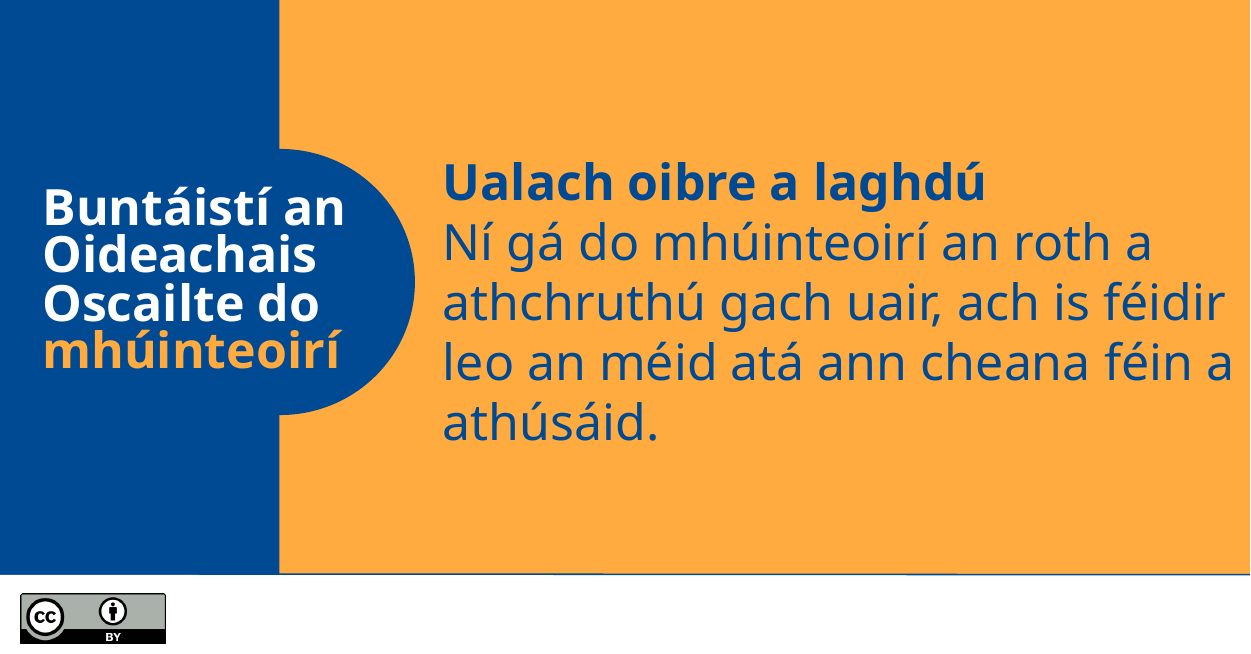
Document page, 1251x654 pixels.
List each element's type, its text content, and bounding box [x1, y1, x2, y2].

text_box [368, 181, 415, 383]
text_box [0, 0, 280, 573]
text_box Buntáistí an Oideachais Oscailte do mhúinteoirí [27, 171, 368, 394]
text_box Ualach oibre a laghdú Ní gá do mhúinteoirí an roth a athchruthú gach uair, ach is féidir leo an méid atá ann cheana féin a athúsáid. [427, 135, 1250, 466]
text_box [0, 582, 1250, 654]
picture [20, 592, 166, 645]
text_box [207, 394, 353, 416]
text_box [206, 148, 355, 171]
